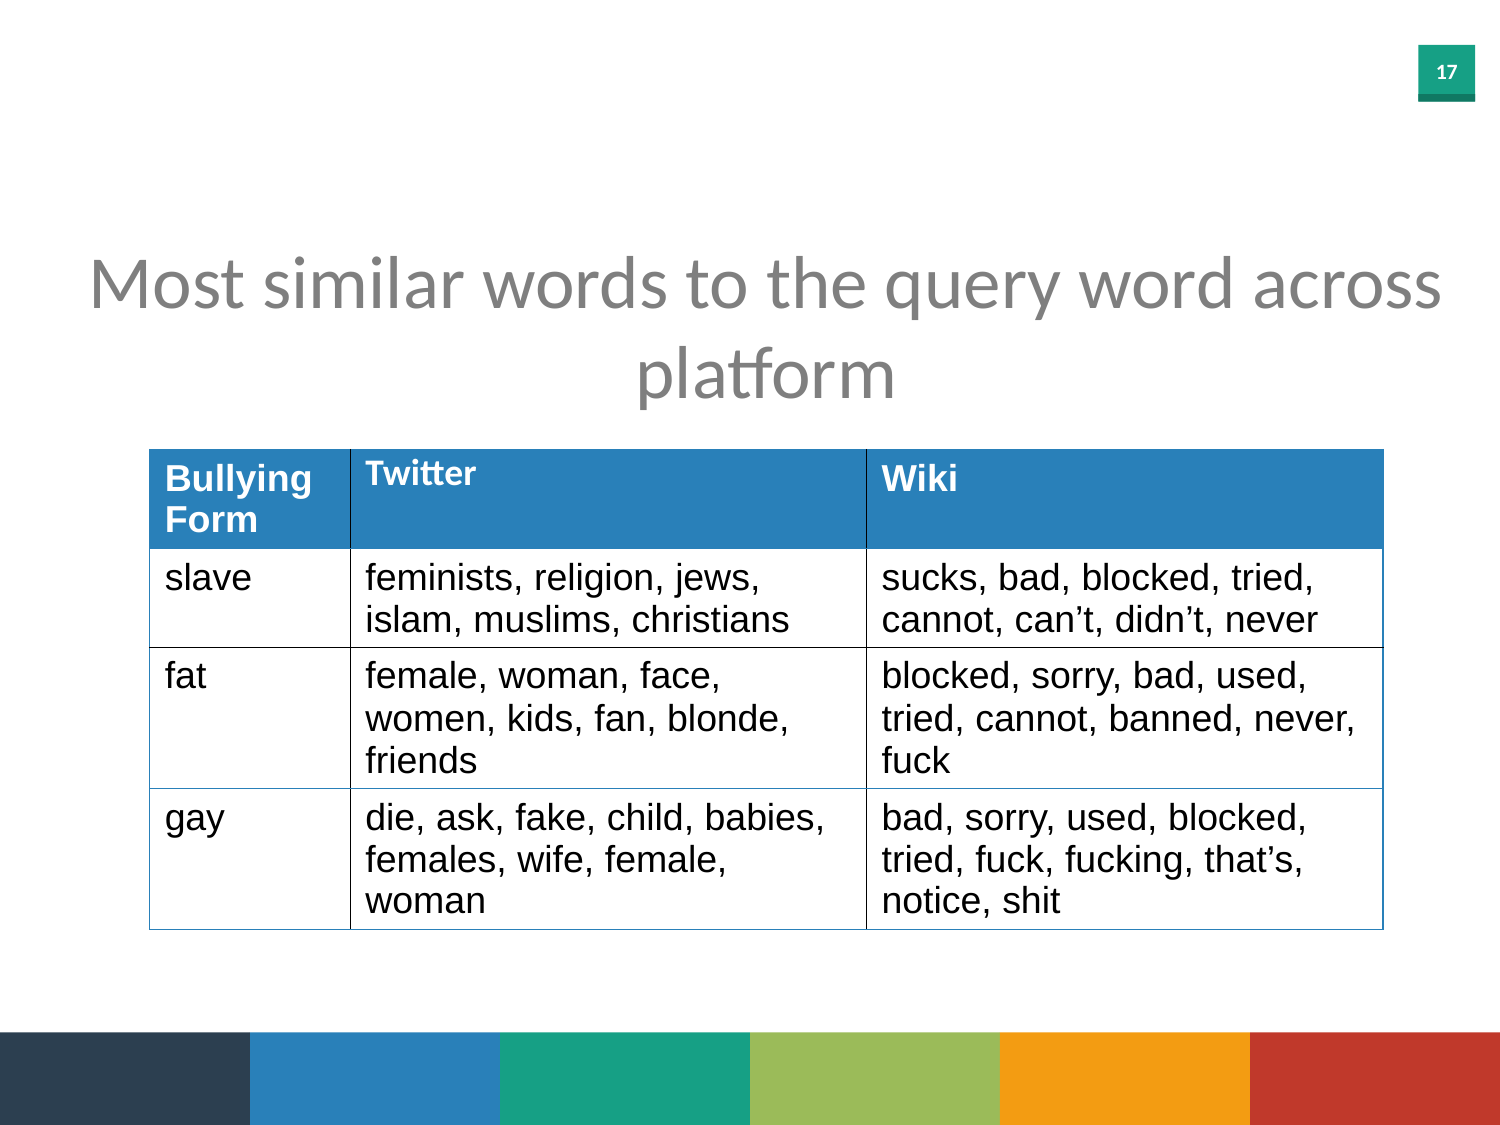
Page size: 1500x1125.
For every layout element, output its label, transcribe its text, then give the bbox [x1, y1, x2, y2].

table_cell bad, sorry, used, blocked, tried, fuck, fucking, that’s, notice, shit [867, 789, 1382, 929]
text_box [0, 1032, 250, 1125]
text_box [750, 1032, 999, 1125]
table_cell slave [150, 549, 350, 647]
table_header Wiki [867, 450, 1382, 548]
table_cell sucks, bad, blocked, tried, cannot, can’t, didn’t, never [867, 549, 1382, 647]
text_box [1250, 1032, 1500, 1125]
table_cell gay [150, 789, 350, 929]
text_box [250, 1032, 500, 1125]
text_box [999, 1032, 1250, 1125]
table_cell feminists, religion, jews, islam, muslims, christians [351, 549, 866, 647]
table_header Twitter [351, 450, 866, 548]
table_header Bullying Form [150, 450, 350, 548]
table_cell fat [150, 648, 350, 788]
text_box Most similar words to the query word across platform [0, 225, 1500, 423]
text_box [500, 1032, 750, 1125]
table_cell die, ask, fake, child, babies, females, wife, female, woman [351, 789, 866, 929]
table_cell blocked, sorry, bad, used, tried, cannot, banned, never, fuck [867, 648, 1382, 788]
table_cell female, woman, face, women, kids, fan, blonde, friends [351, 648, 866, 788]
